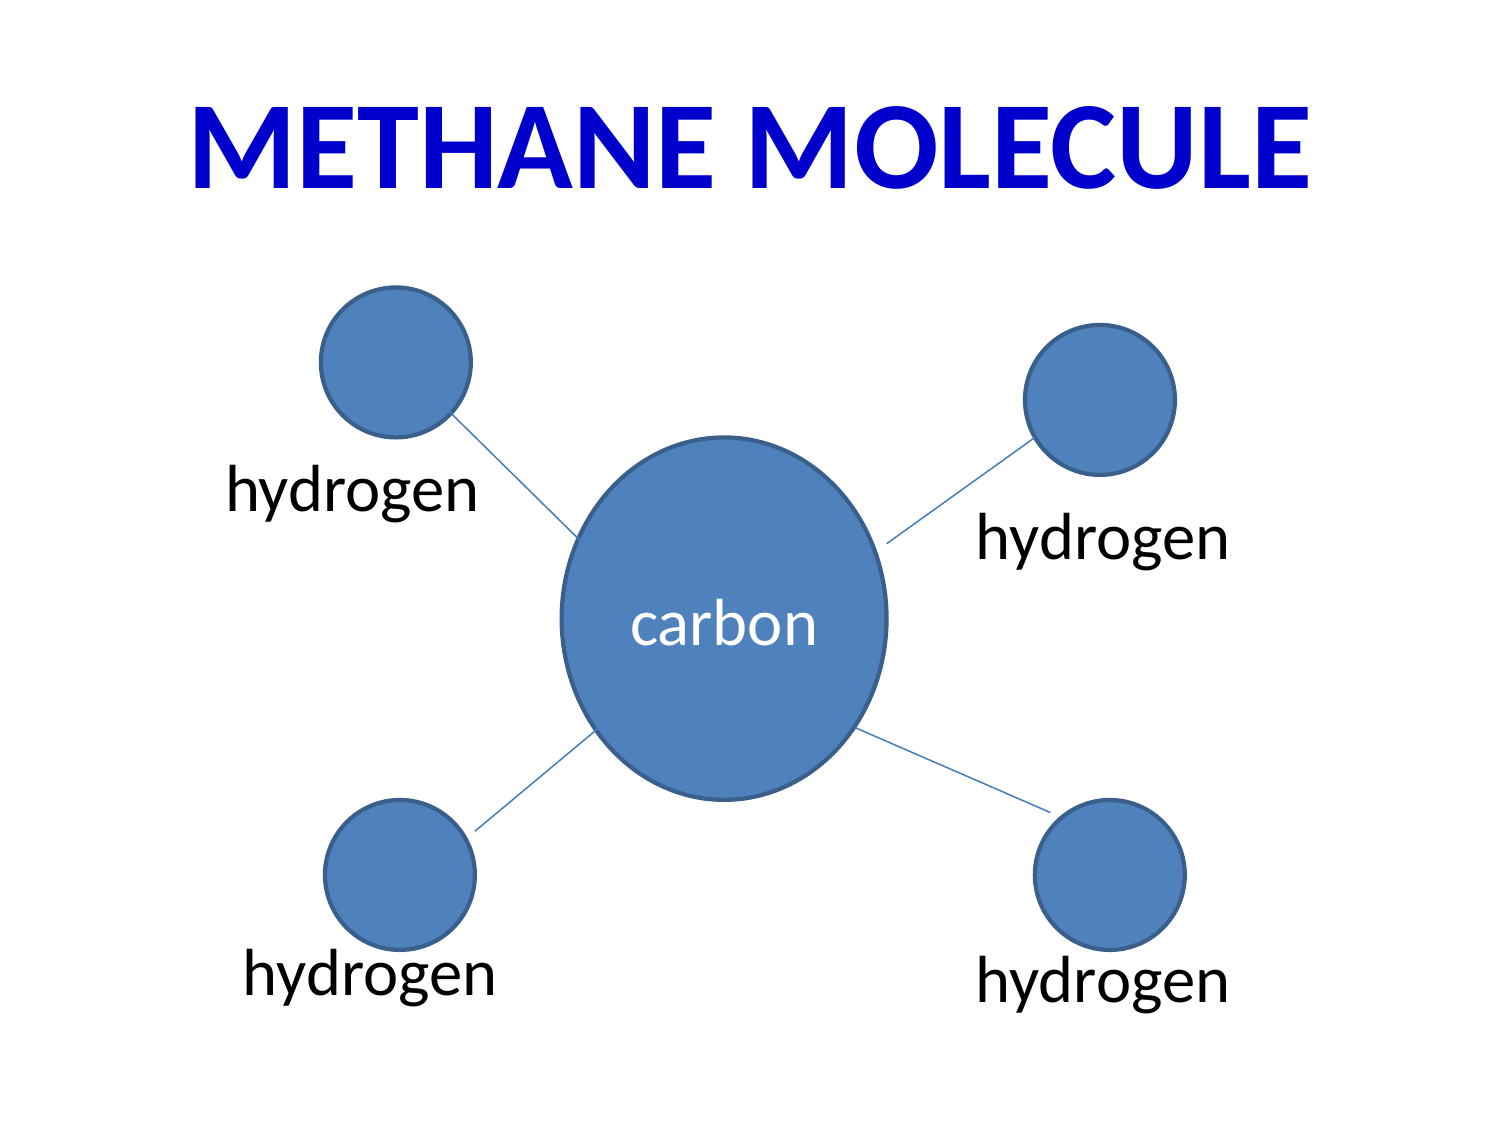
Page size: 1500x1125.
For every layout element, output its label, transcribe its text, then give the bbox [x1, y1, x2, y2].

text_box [886, 437, 1036, 544]
text_box hydrogen [210, 437, 432, 533]
text_box [1022, 322, 1178, 478]
title METHANE MOLECULE [75, 45, 1425, 233]
text_box [1032, 797, 1187, 928]
text_box hydrogen [961, 928, 1338, 1023]
text_box carbon [559, 435, 889, 802]
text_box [474, 709, 622, 832]
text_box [855, 727, 1051, 813]
text_box [318, 285, 473, 437]
text_box hydrogen [228, 921, 591, 1016]
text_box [437, 399, 584, 544]
text_box [322, 797, 478, 921]
text_box hydrogen [961, 485, 1261, 581]
